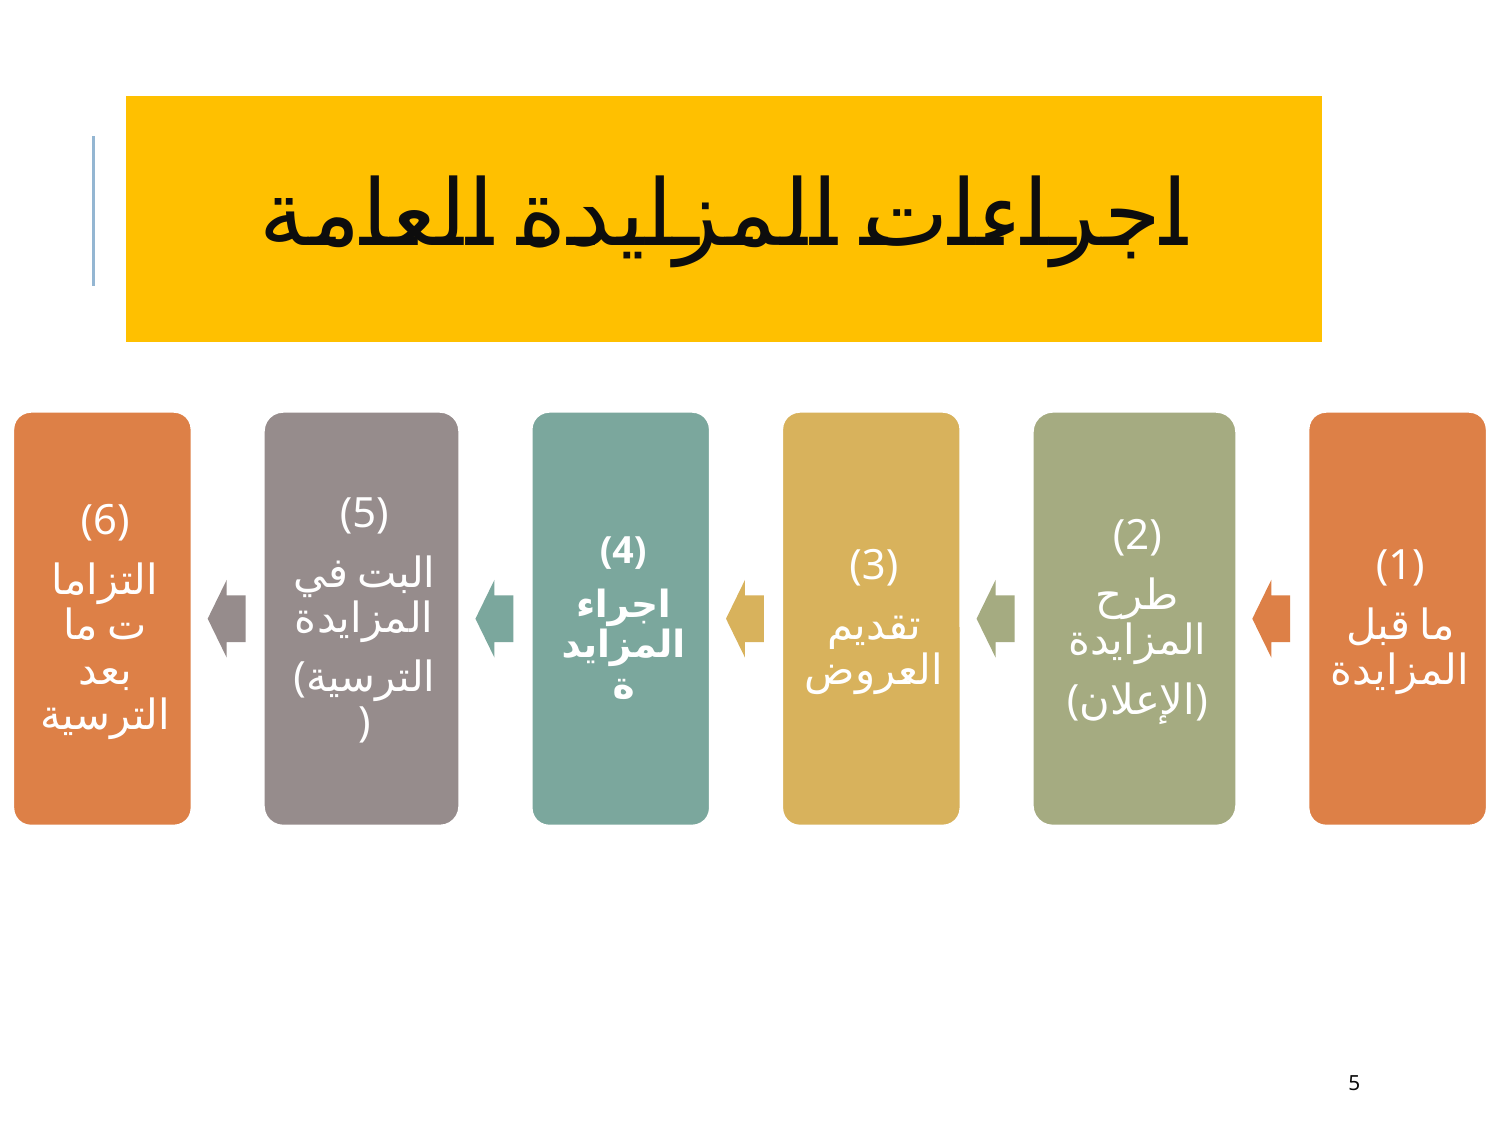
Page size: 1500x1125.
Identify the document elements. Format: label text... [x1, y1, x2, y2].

title اجراءات المزايدة العامة [126, 96, 1322, 342]
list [12, 349, 1488, 888]
slide_number 5 [1333, 1061, 1454, 1107]
